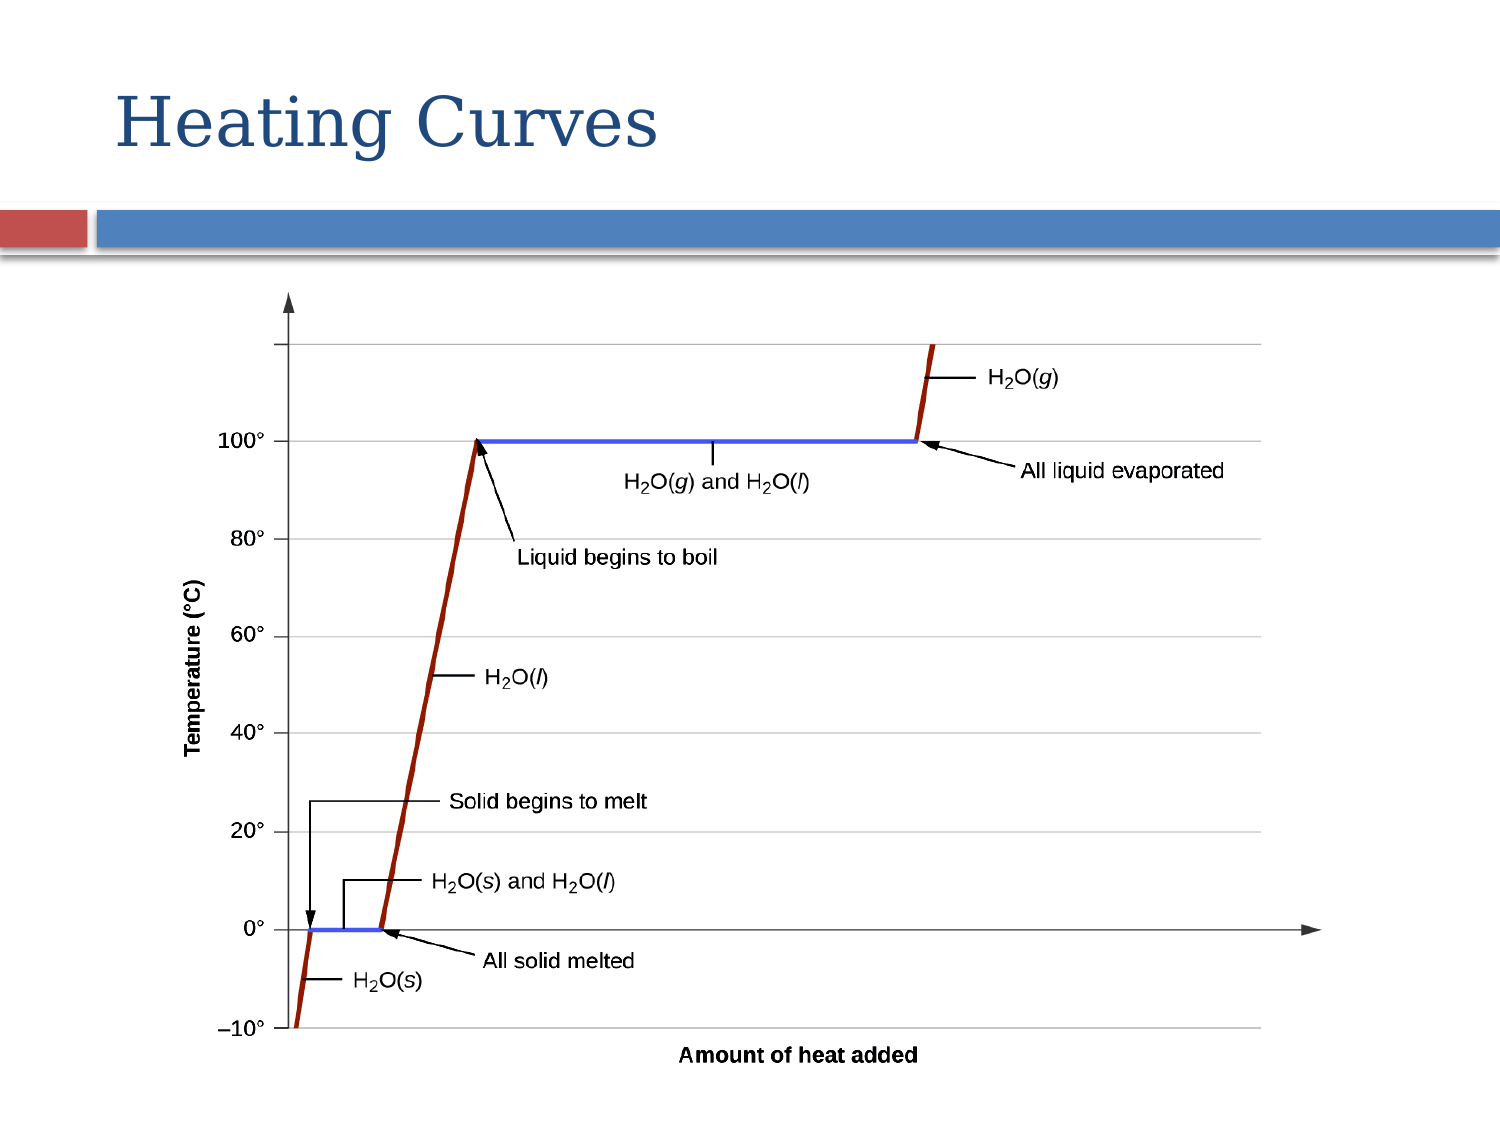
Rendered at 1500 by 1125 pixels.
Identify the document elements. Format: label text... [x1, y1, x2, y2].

title Heating Curves [99, 37, 1438, 200]
picture [160, 283, 1340, 1072]
